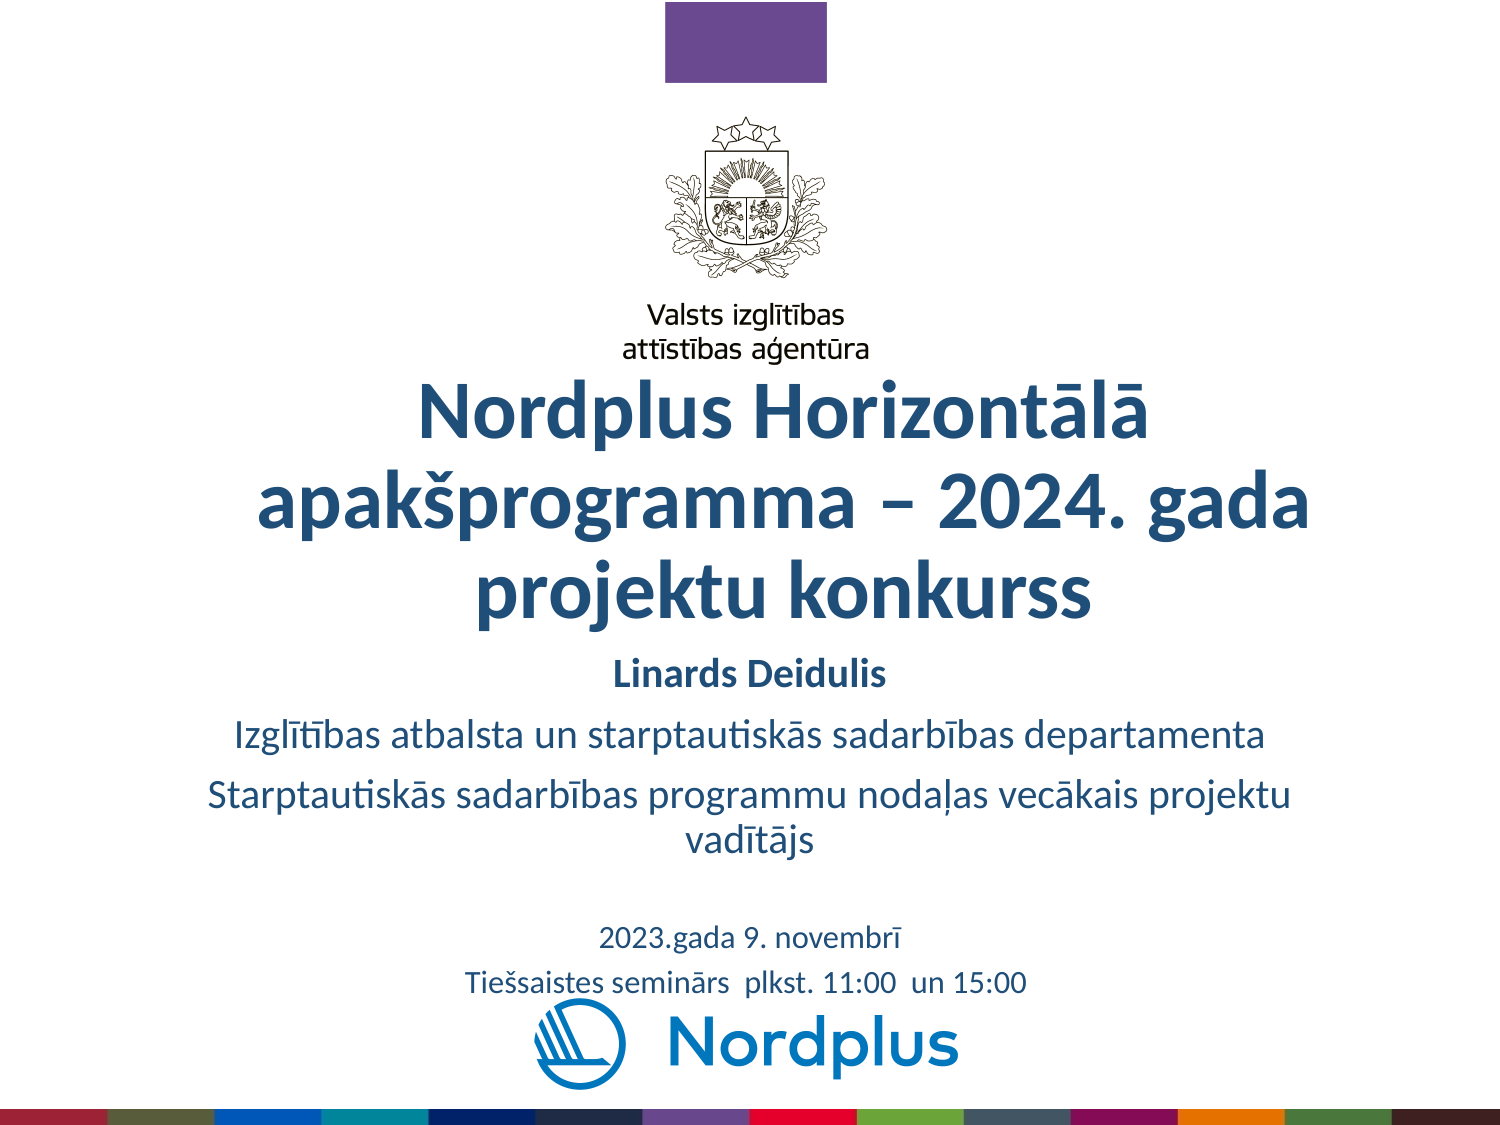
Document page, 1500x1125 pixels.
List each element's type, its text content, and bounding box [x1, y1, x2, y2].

picture [0, 0, 1500, 1125]
subtitle Linards Deidulis Izglītības atbalsta un starptautiskās sadarbības departamenta Starptautiskās sadarbības programmu nodaļas vecākais projektu vadītājs [134, 644, 1366, 808]
title Nordplus Horizontālā apakšprogramma – 2024. gada projektu konkurss [175, 395, 1394, 645]
text_box 2023.gada 9. novembrī Tiešsaistes seminārs plkst. 11:00 un 15:00 [283, 908, 1217, 1009]
